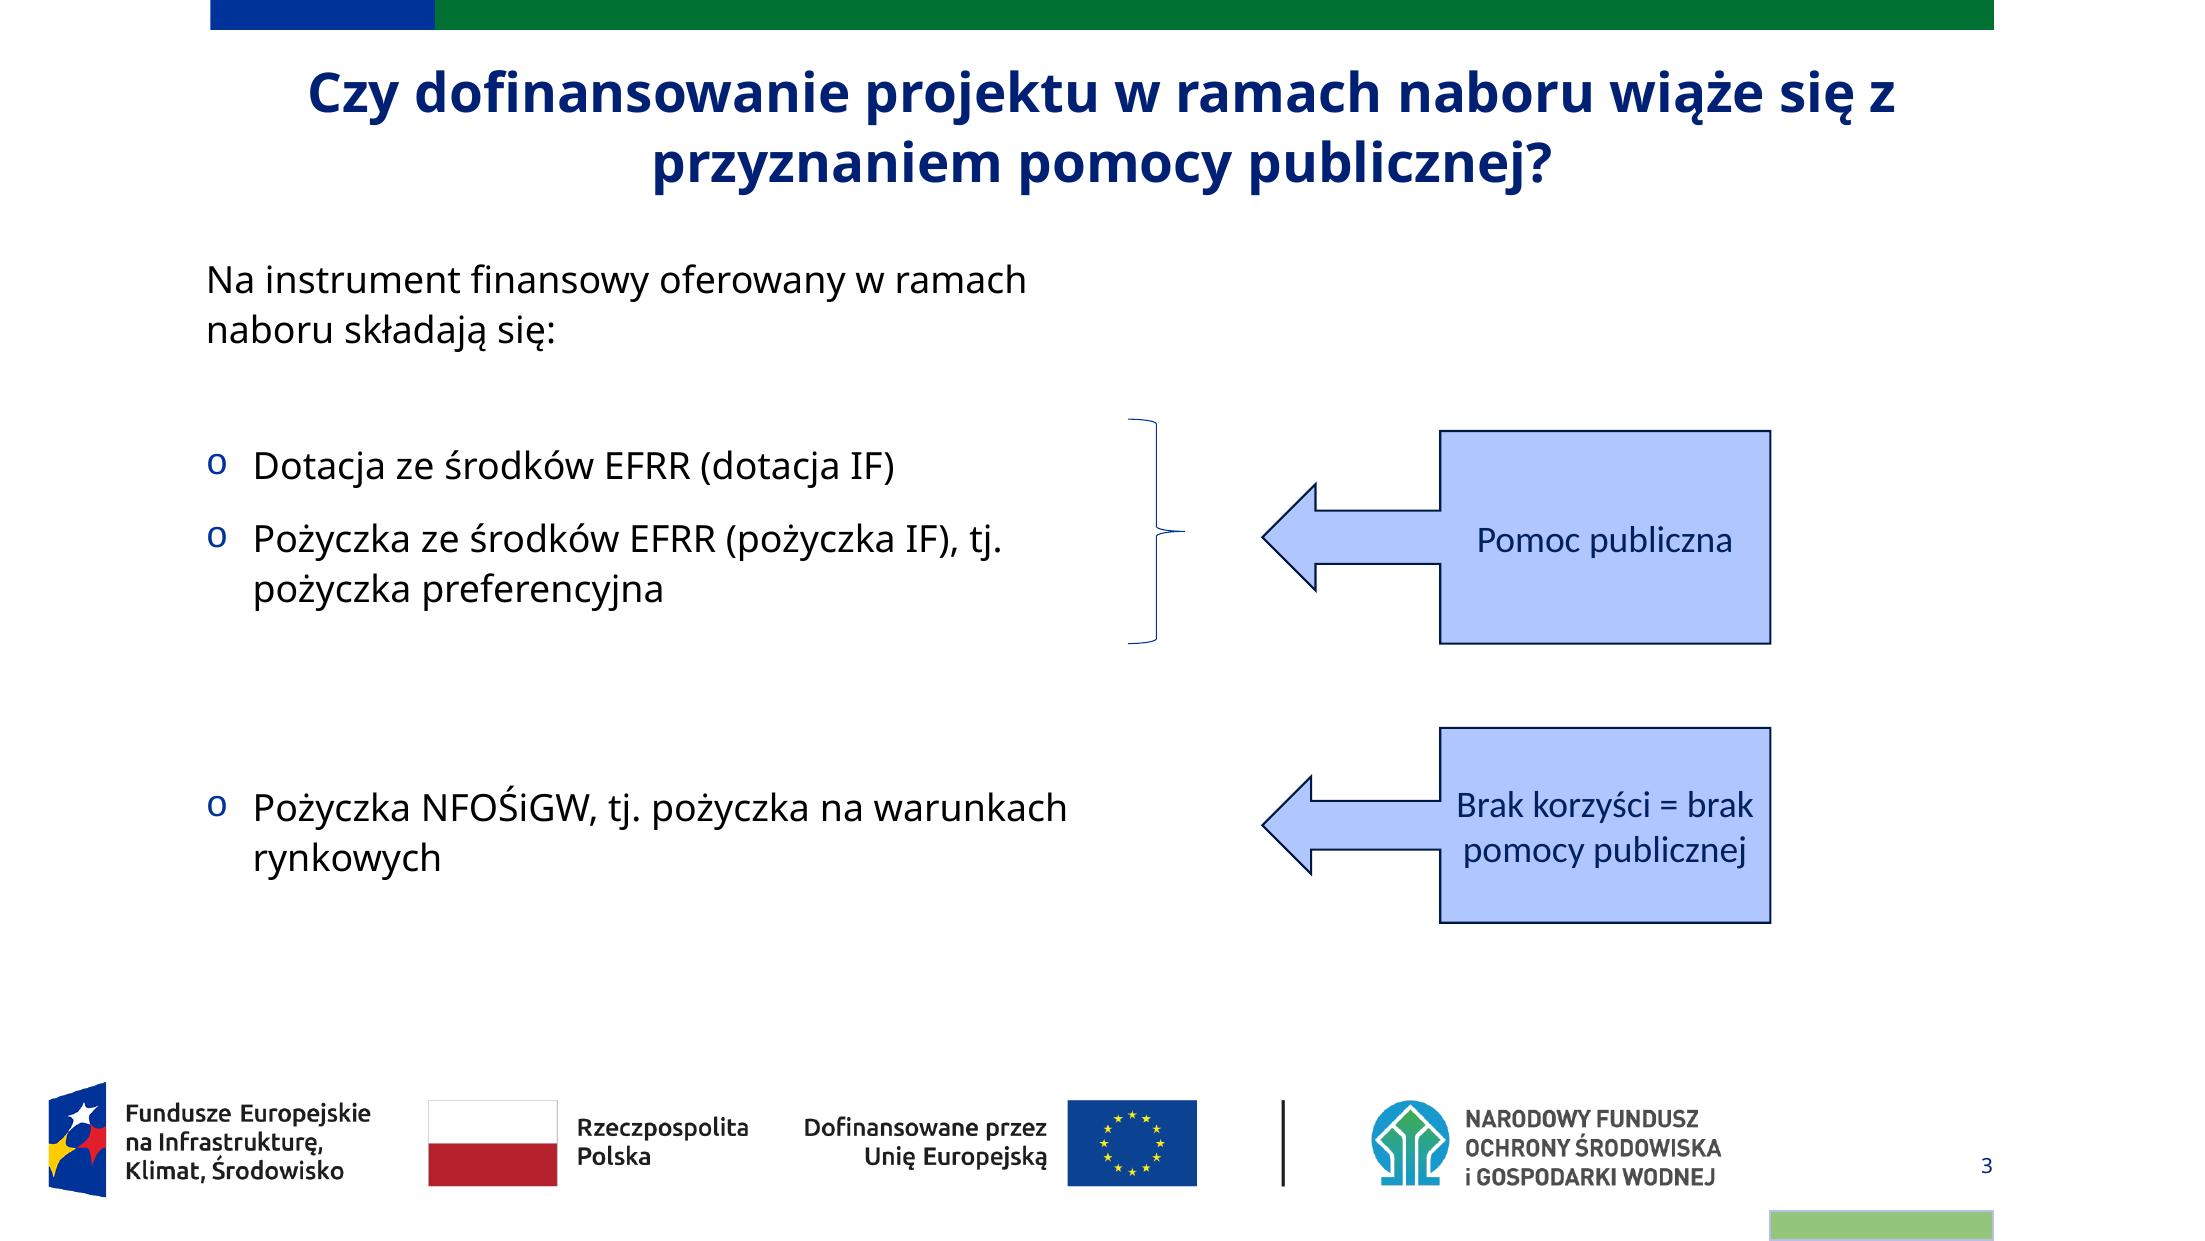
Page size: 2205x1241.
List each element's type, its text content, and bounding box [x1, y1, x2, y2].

text_box [1127, 418, 1186, 645]
picture [18, 1053, 1751, 1226]
text_box Pomoc publiczna [1260, 429, 1772, 645]
slide_number 3 [1770, 1151, 1993, 1182]
text_box Brak korzyści = brak pomocy publicznej [1260, 726, 1772, 924]
title Czy dofinansowanie projektu w ramach naboru wiąże się z przyznaniem pomocy publicznej? [211, 53, 1994, 195]
list Na instrument finansowy oferowany w ramach naboru składają się: Dotacja ze środków EFRR (dotacja IF) Pożyczka ze środków EFRR (pożyczka IF), tj. pożyczka preferencyjna Pożyczka NFOŚiGW, tj. pożyczka na warunkach rynkowych [205, 251, 1079, 999]
